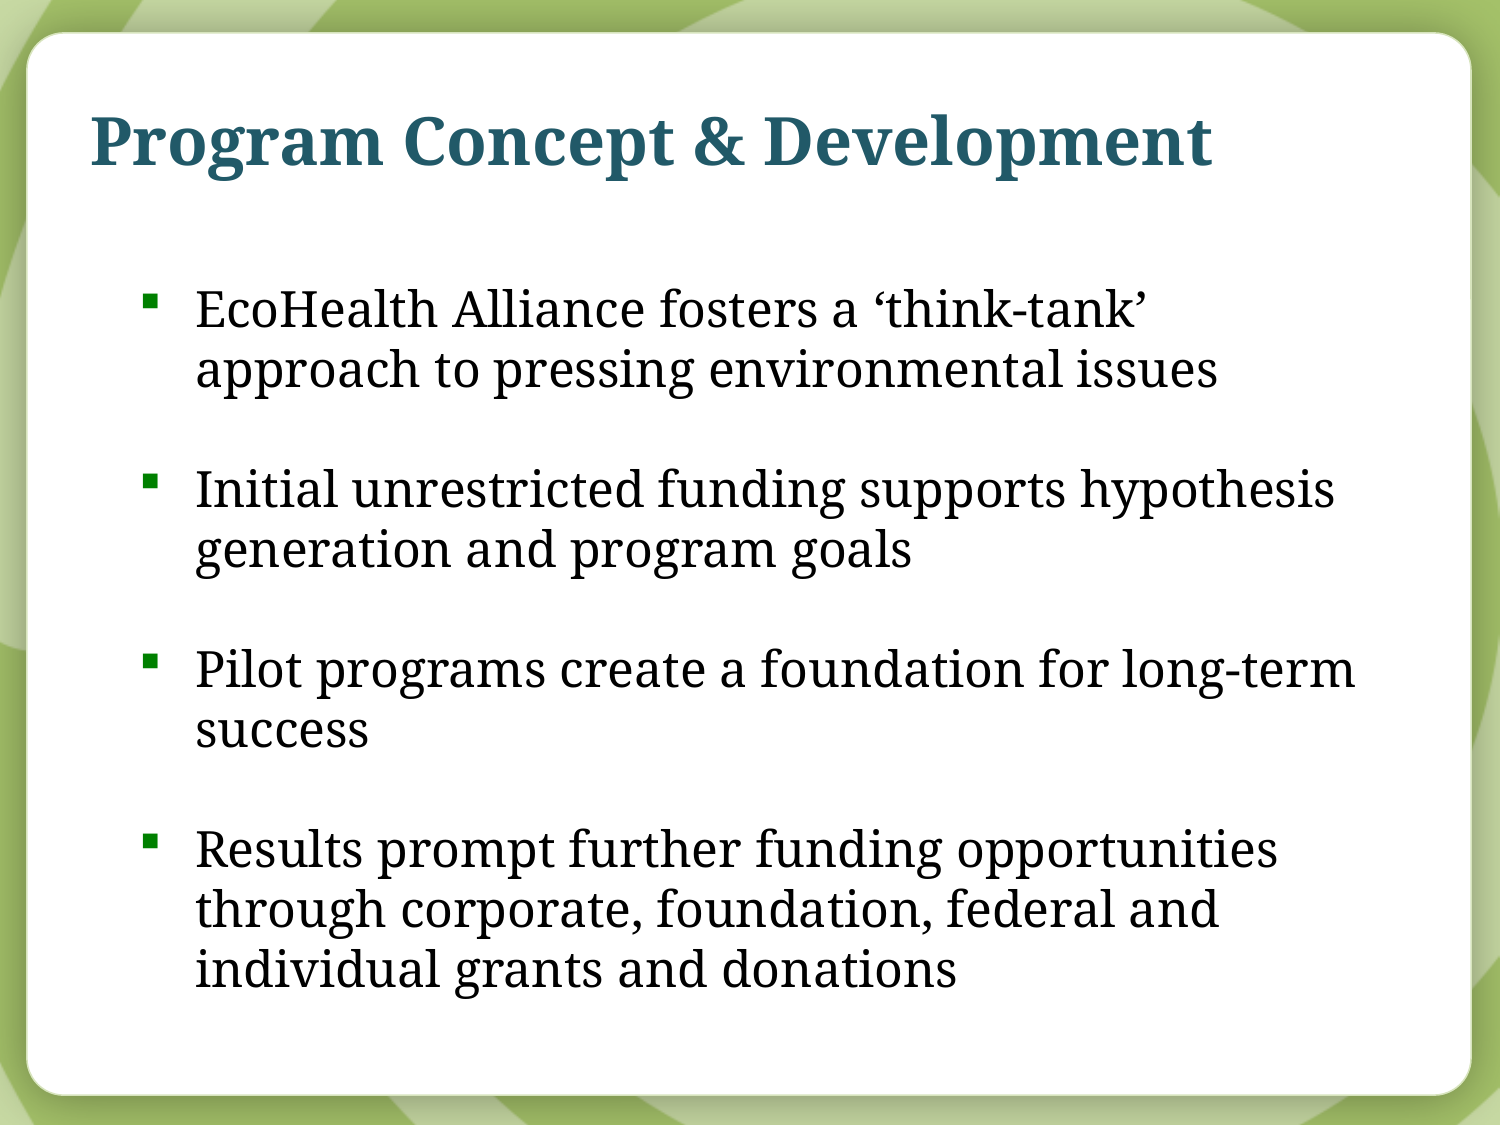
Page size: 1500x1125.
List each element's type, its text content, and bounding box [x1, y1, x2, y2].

list EcoHealth Alliance fosters a ‘think-tank’ approach to pressing environmental issues Initial unrestricted funding supports hypothesis generation and program goals Pilot programs create a foundation for long-term success Results prompt further funding opportunities through corporate, foundation, federal and individual grants and donations [123, 270, 1386, 966]
text_box Program Concept & Development [74, 45, 1425, 233]
